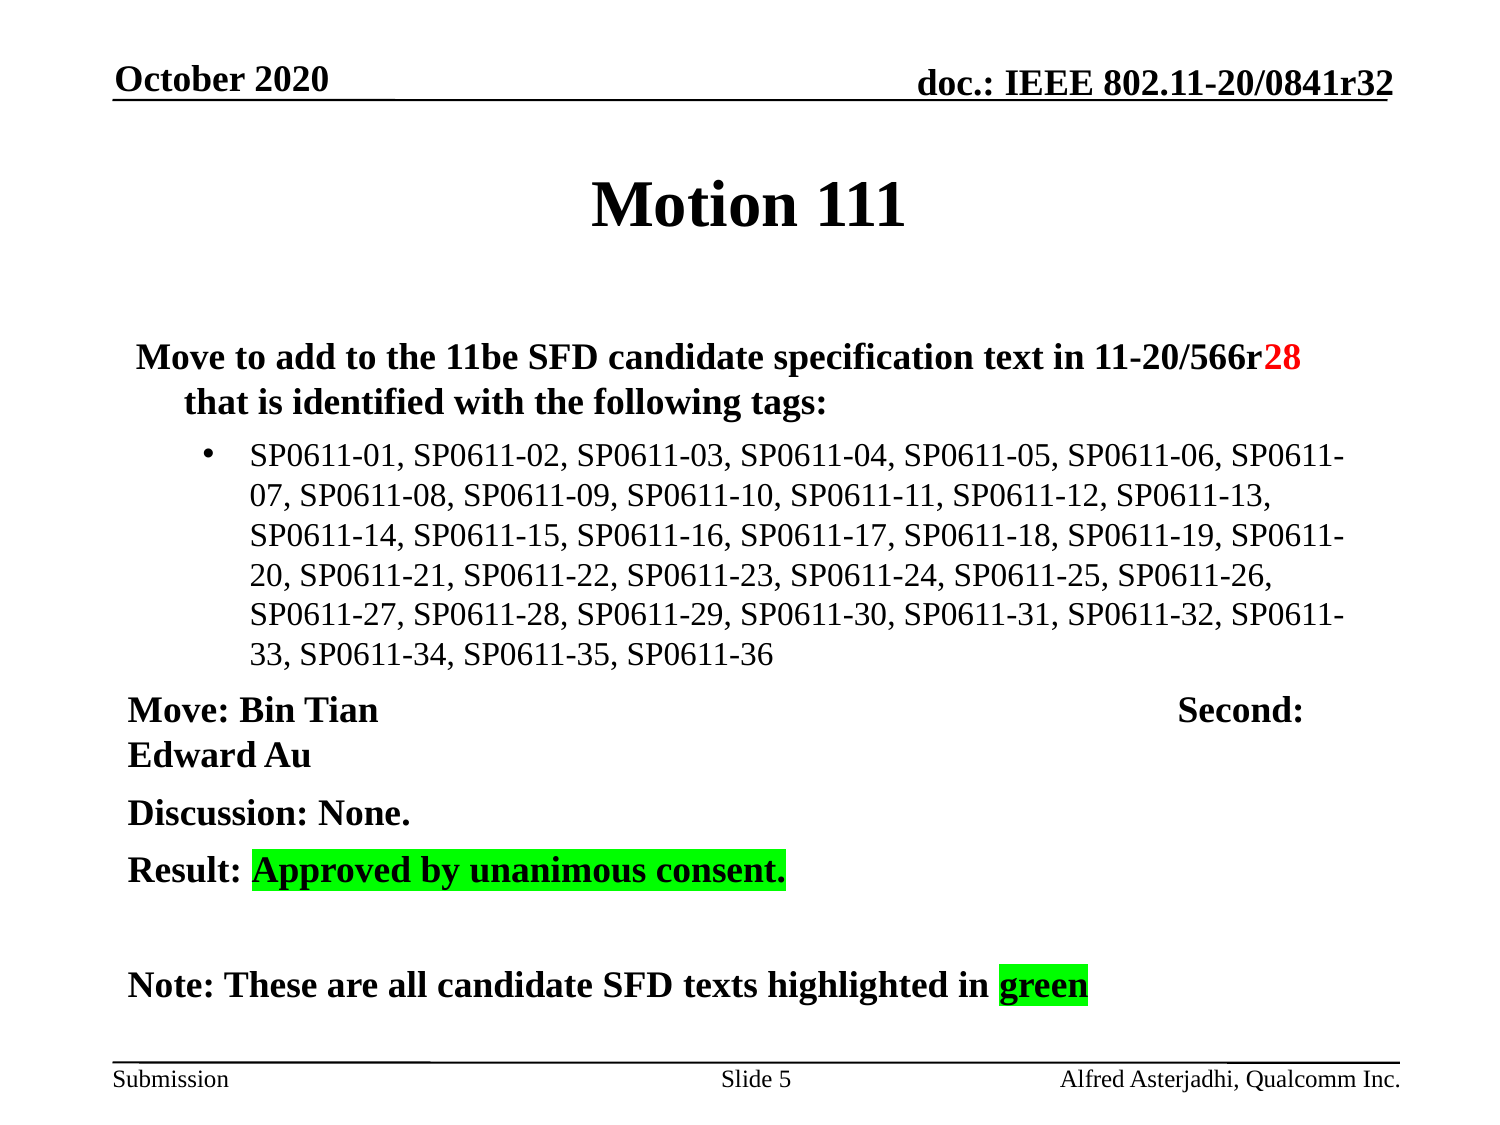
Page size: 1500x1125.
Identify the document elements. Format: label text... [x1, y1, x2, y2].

footer Alfred Asterjadhi, Qualcomm Inc. [878, 1061, 1402, 1093]
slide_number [114, 54, 423, 100]
title Motion 111 [112, 112, 1388, 288]
list Move to add to the 11be SFD candidate specification text in 11-20/566r28 that is identified with the following tags: SP0611-01, SP0611-02, SP0611-03, SP0611-04, SP0611-05, SP0611-06, SP0611-07, SP0611-08, SP0611-09, SP0611-10, SP0611-11, SP0611-12, SP0611-13, SP0611-14, SP0611-15, SP0611-16, SP0611-17, SP0611-18, SP0611-19, SP0611-20, SP0611-21, SP0611-22, SP0611-23, SP0611-24, SP0611-25, SP0611-26, SP0611-27, SP0611-28, SP0611-29, SP0611-30, SP0611-31, SP0611-32, SP0611-33, SP0611-34, SP0611-35, SP0611-36 Move: Bin Tian Second: Edward Au Discussion: None. Result: Approved by unanimous consent. Note: These are all candidate SFD texts highlighted in green [112, 324, 1388, 1000]
slide_number Slide 5 [712, 1061, 800, 1123]
